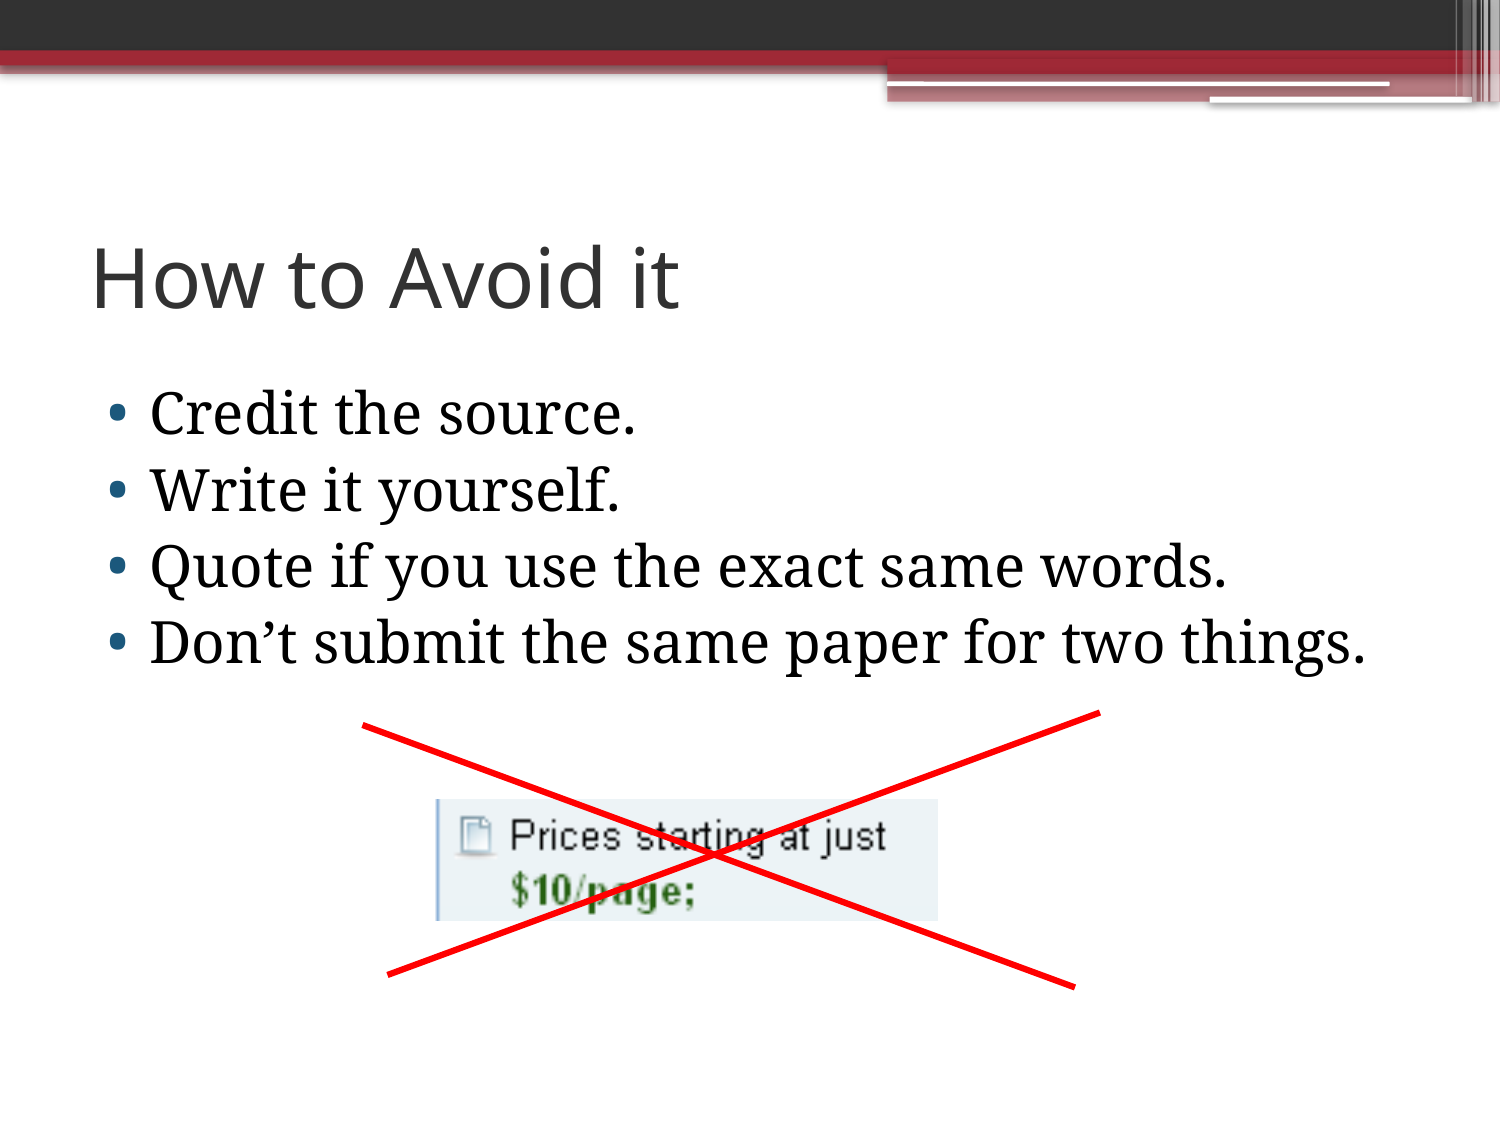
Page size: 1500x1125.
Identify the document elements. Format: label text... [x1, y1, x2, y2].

list Credit the source. Write it yourself. Quote if you use the exact same words. Don’t submit the same paper for two things. [75, 368, 1425, 1079]
title How to Avoid it [75, 187, 1425, 363]
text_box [362, 724, 1076, 988]
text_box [387, 712, 1101, 976]
